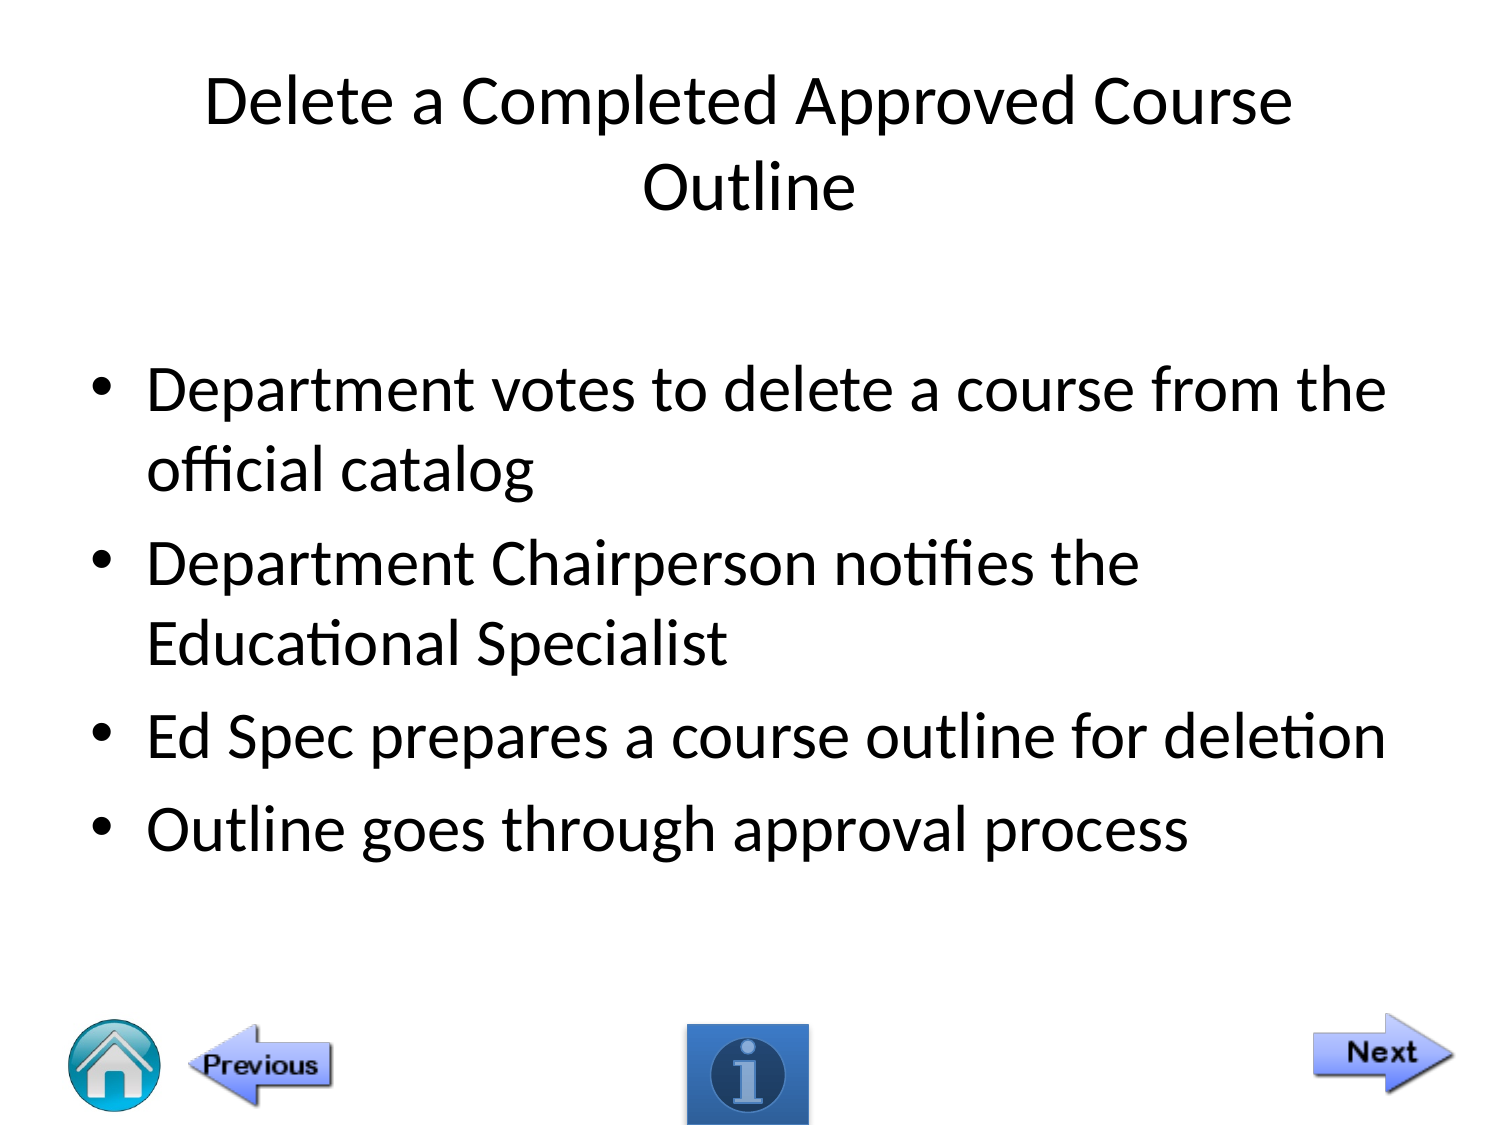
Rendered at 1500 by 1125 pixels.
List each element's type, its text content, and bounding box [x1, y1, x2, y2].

picture [1312, 1012, 1460, 1100]
picture [187, 1023, 338, 1113]
text_box [687, 1024, 809, 1125]
title Delete a Completed Approved Course Outline [75, 45, 1425, 233]
list Department votes to delete a course from the official catalog Department Chairperson notifies the Educational Specialist Ed Spec prepares a course outline for deletion Outline goes through approval process [75, 337, 1425, 1000]
picture [62, 1012, 166, 1116]
